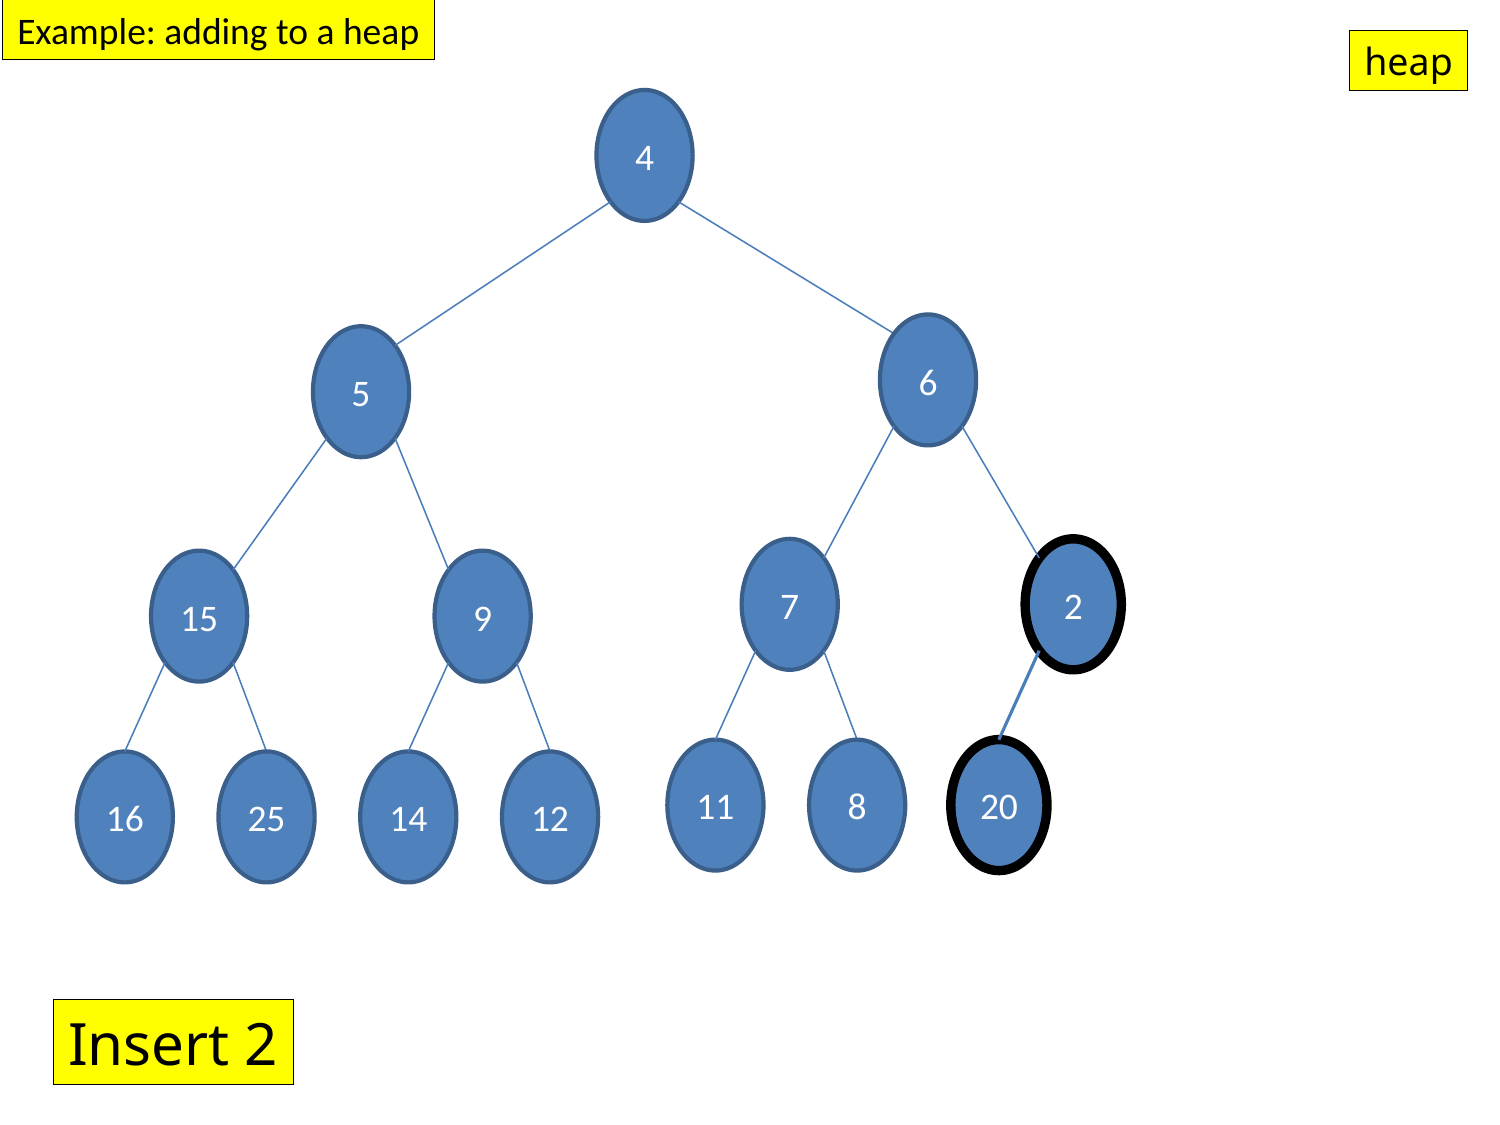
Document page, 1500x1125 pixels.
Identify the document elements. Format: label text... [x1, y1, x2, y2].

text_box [359, 550, 599, 883]
text_box 4 [594, 87, 695, 224]
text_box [823, 425, 895, 559]
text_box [394, 437, 449, 571]
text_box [950, 538, 1122, 871]
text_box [678, 201, 895, 334]
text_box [394, 201, 611, 346]
text_box Example: adding to a heap [2, 0, 435, 60]
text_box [232, 437, 328, 571]
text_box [76, 550, 315, 883]
text_box Insert 2 [53, 999, 294, 1085]
text_box 5 [310, 324, 412, 460]
text_box heap [1349, 30, 1468, 91]
text_box 6 [877, 312, 979, 448]
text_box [666, 538, 906, 871]
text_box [961, 425, 1040, 559]
